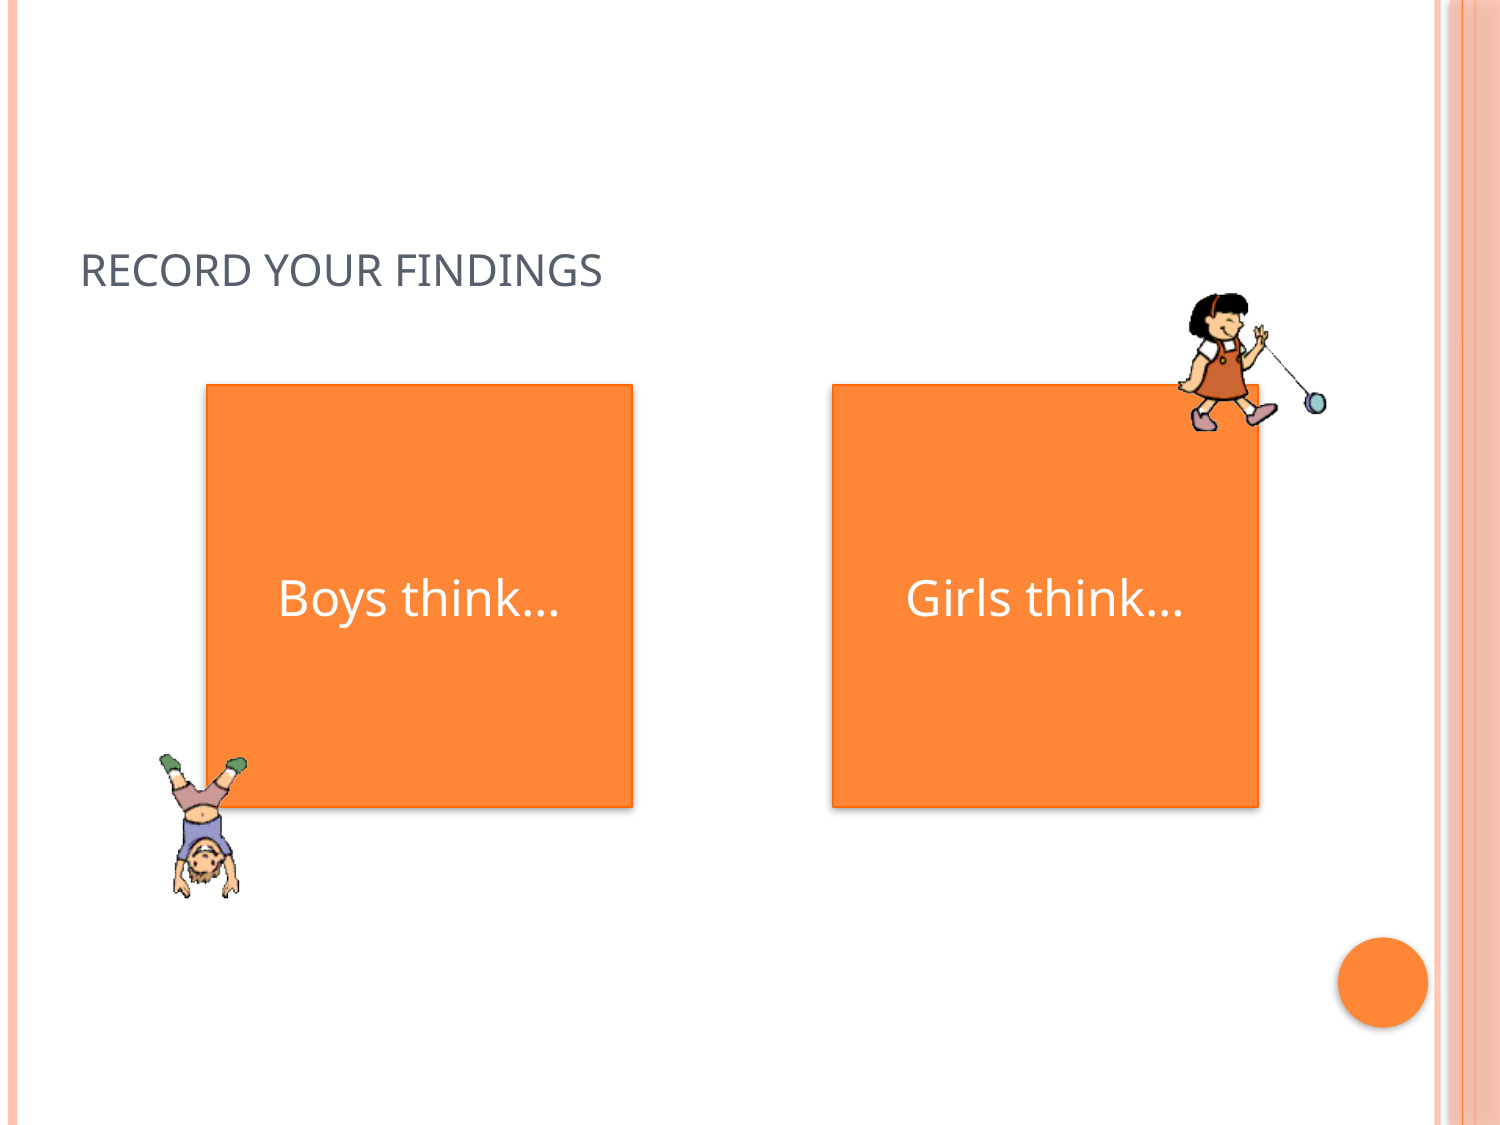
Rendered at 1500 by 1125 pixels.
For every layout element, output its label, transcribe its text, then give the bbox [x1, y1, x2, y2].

text_box Boys think… [206, 384, 633, 808]
title Record your findings [64, 45, 1225, 350]
list Girls [902, 408, 1500, 1013]
picture [1174, 290, 1331, 435]
picture [123, 750, 280, 902]
text_box Girls think… [832, 384, 1259, 808]
